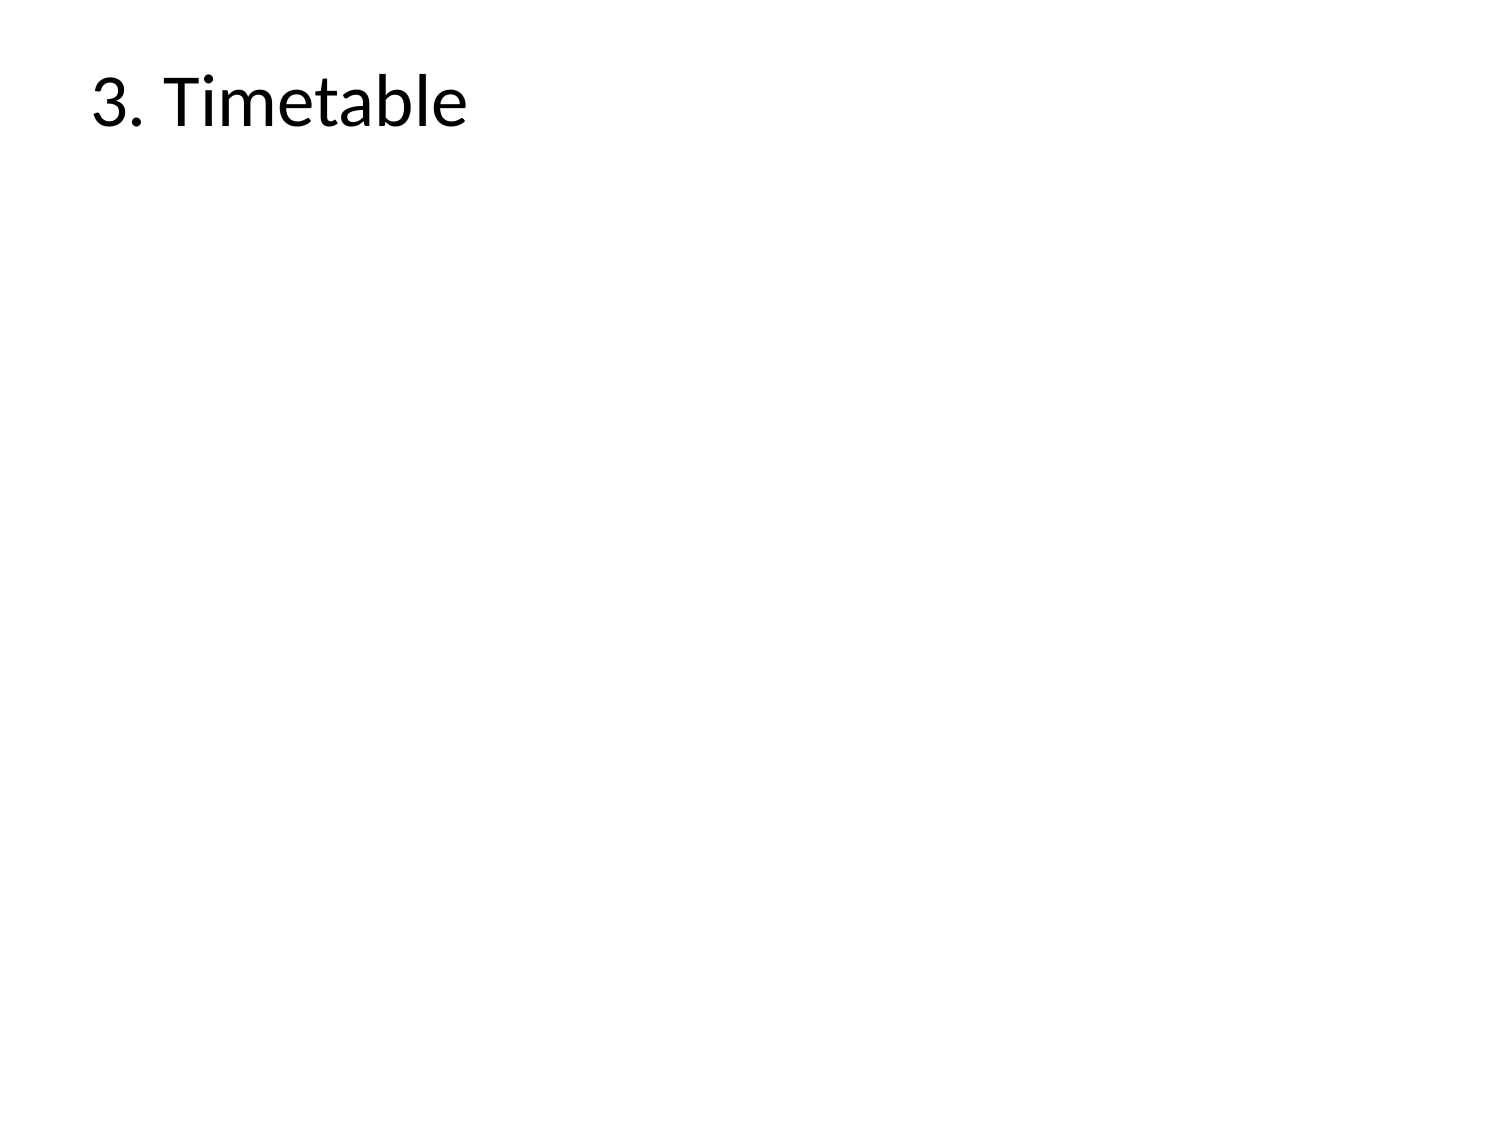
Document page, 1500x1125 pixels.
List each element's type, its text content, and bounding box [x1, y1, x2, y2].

title 3. Timetable [75, 2, 1425, 191]
